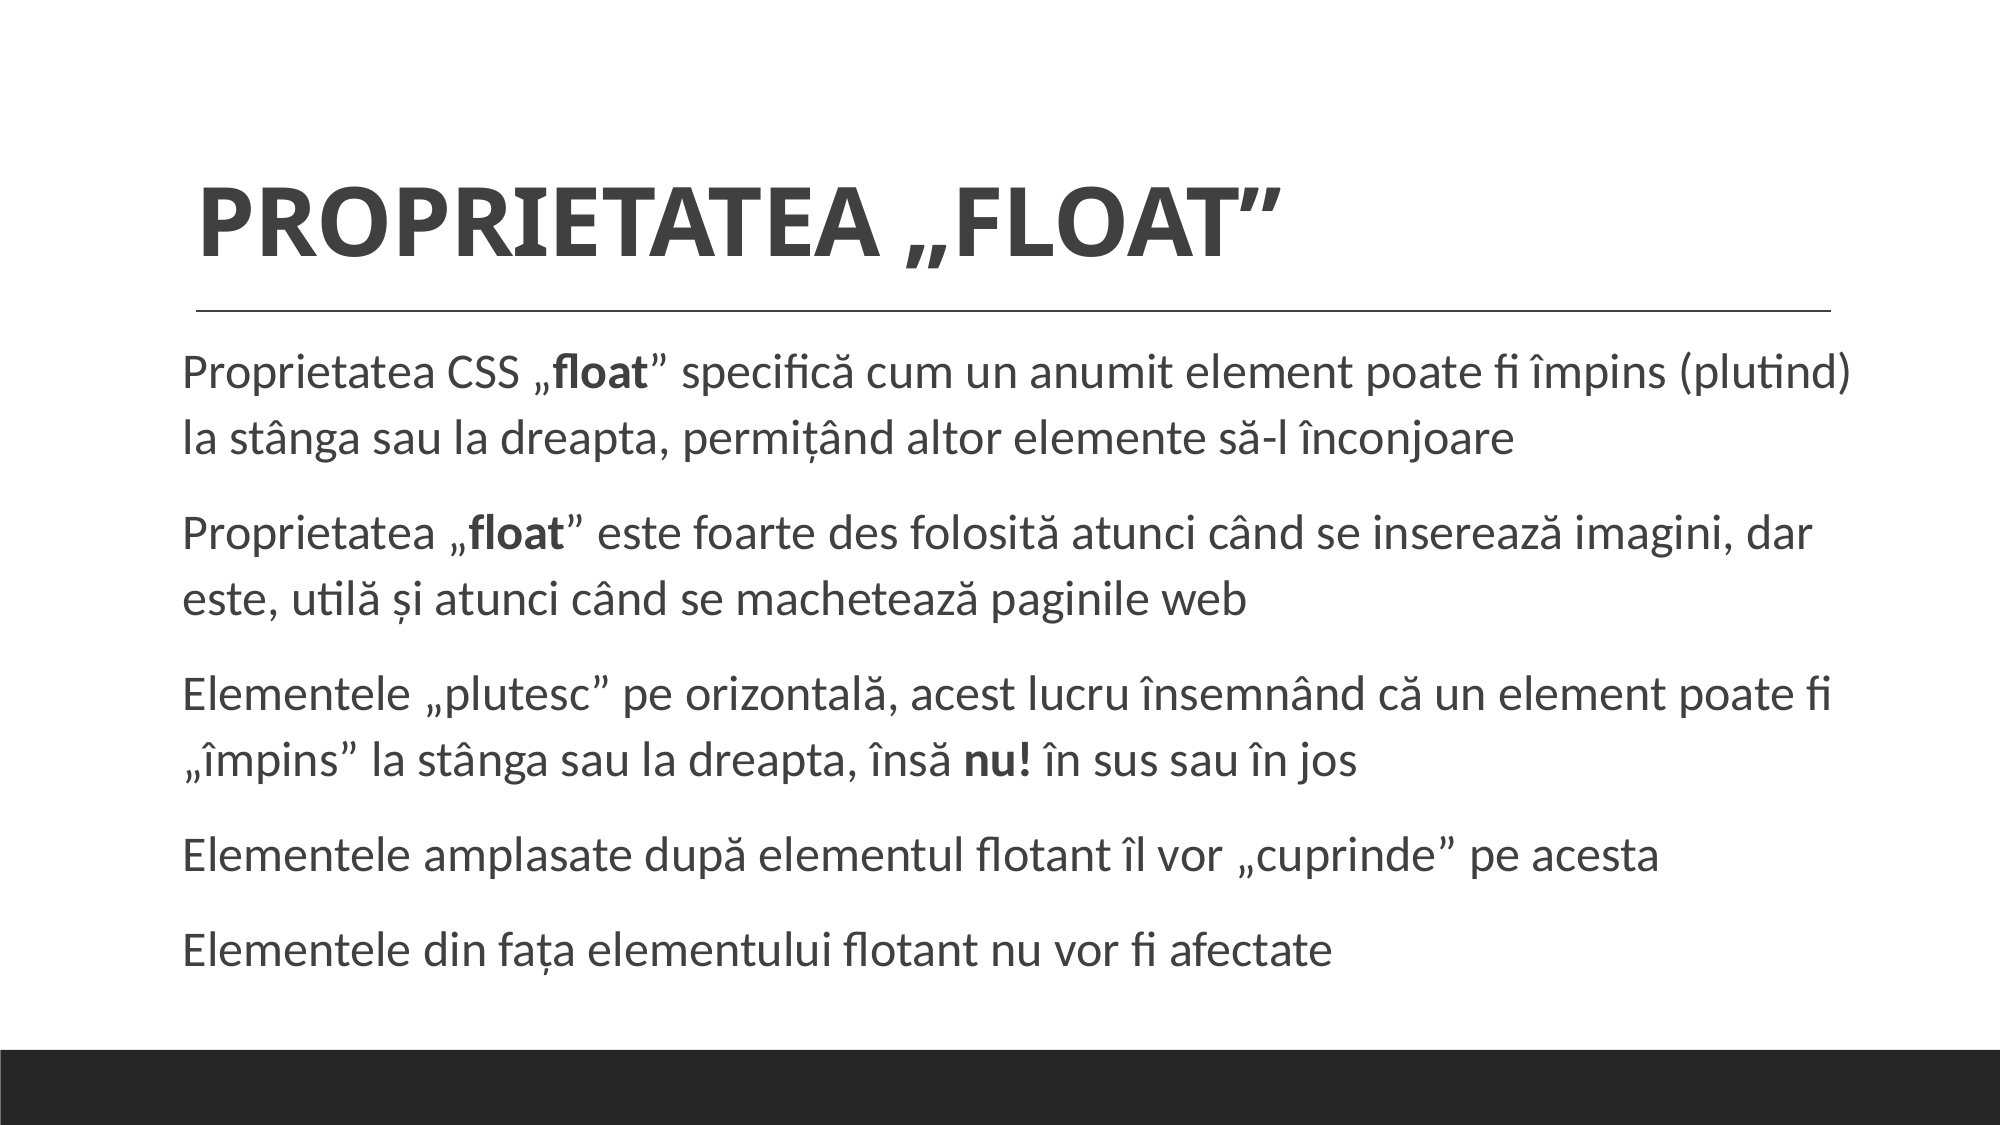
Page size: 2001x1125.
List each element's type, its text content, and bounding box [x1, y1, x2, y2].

title PROPRIETATEA „FLOAT” [180, 47, 1830, 285]
list Proprietatea CSS „float” specifică cum un anumit element poate fi împins (plutind) la stânga sau la dreapta, permiţând altor elemente să-l înconjoare Proprietatea „float” este foarte des folosită atunci când se inserează imagini, dar este, utilă şi atunci când se machetează paginile web Elementele „plutesc” pe orizontală, acest lucru însemnând că un element poate fi „împins” la stânga sau la dreapta, însă nu! în sus sau în jos Elementele amplasate după elementul flotant îl vor „cuprinde” pe acesta Elementele din fața elementului flotant nu vor fi afectate [167, 324, 1857, 1031]
